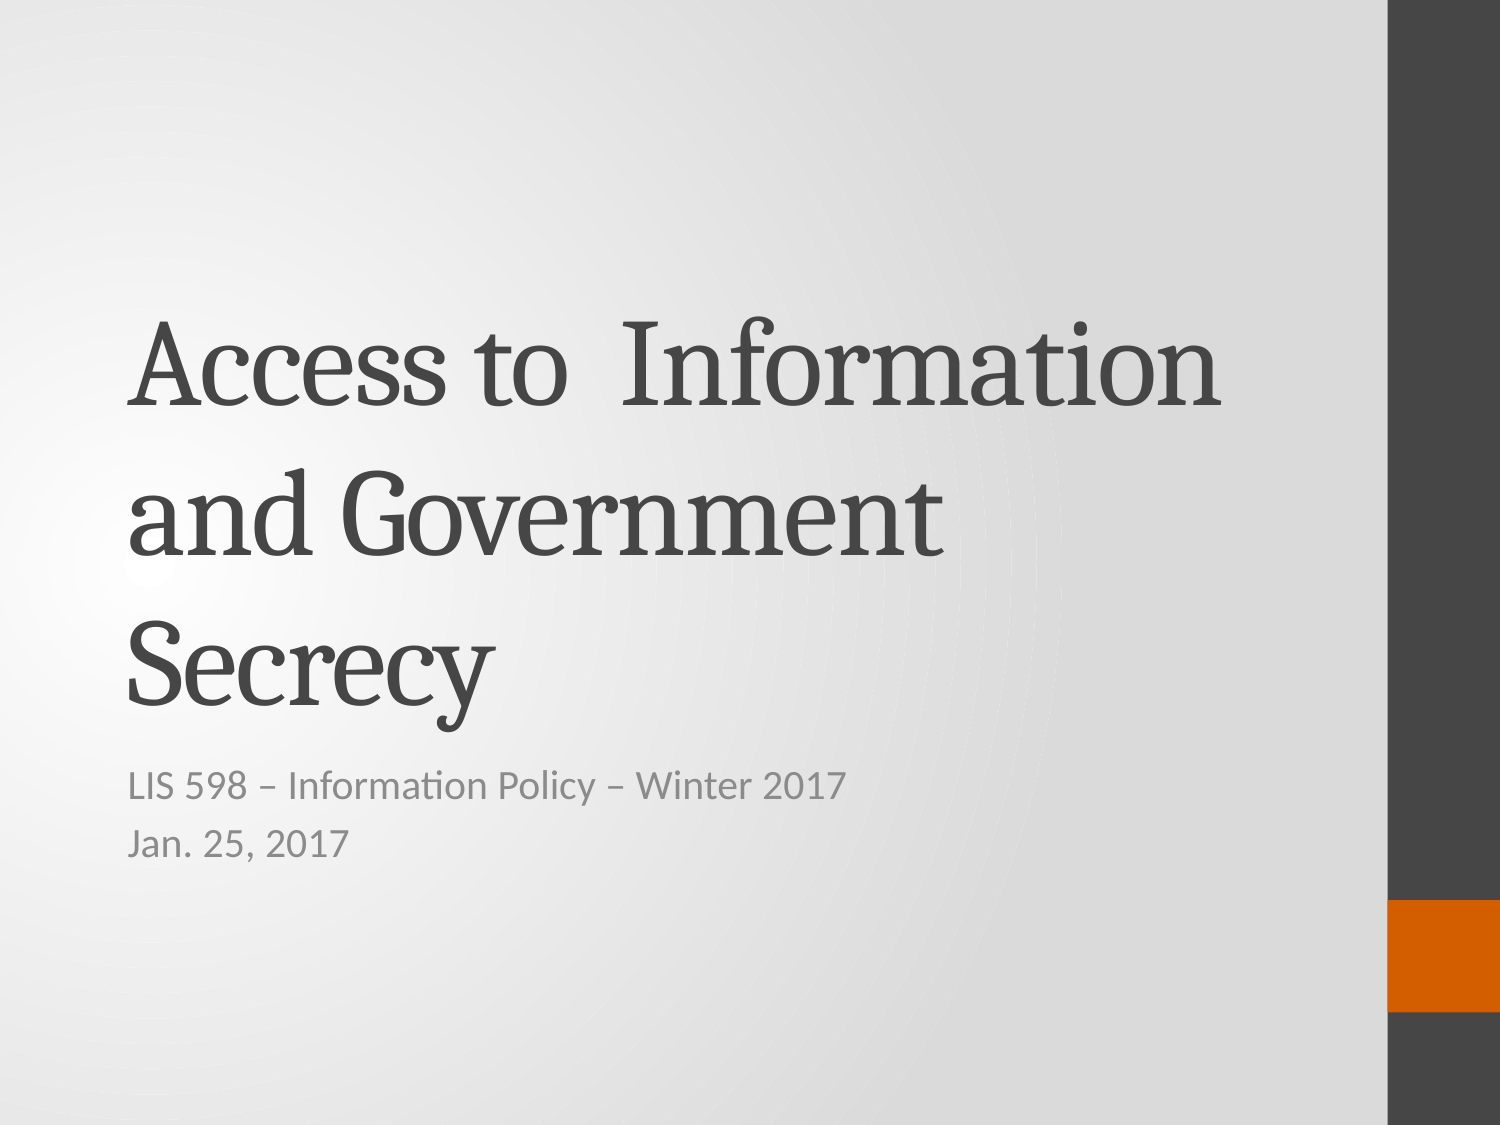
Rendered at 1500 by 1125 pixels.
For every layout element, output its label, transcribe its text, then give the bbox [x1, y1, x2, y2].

title Access to Information and Government Secrecy [112, 312, 1350, 738]
subtitle LIS 598 – Information Policy – Winter 2017 Jan. 25, 2017 [112, 750, 1173, 925]
